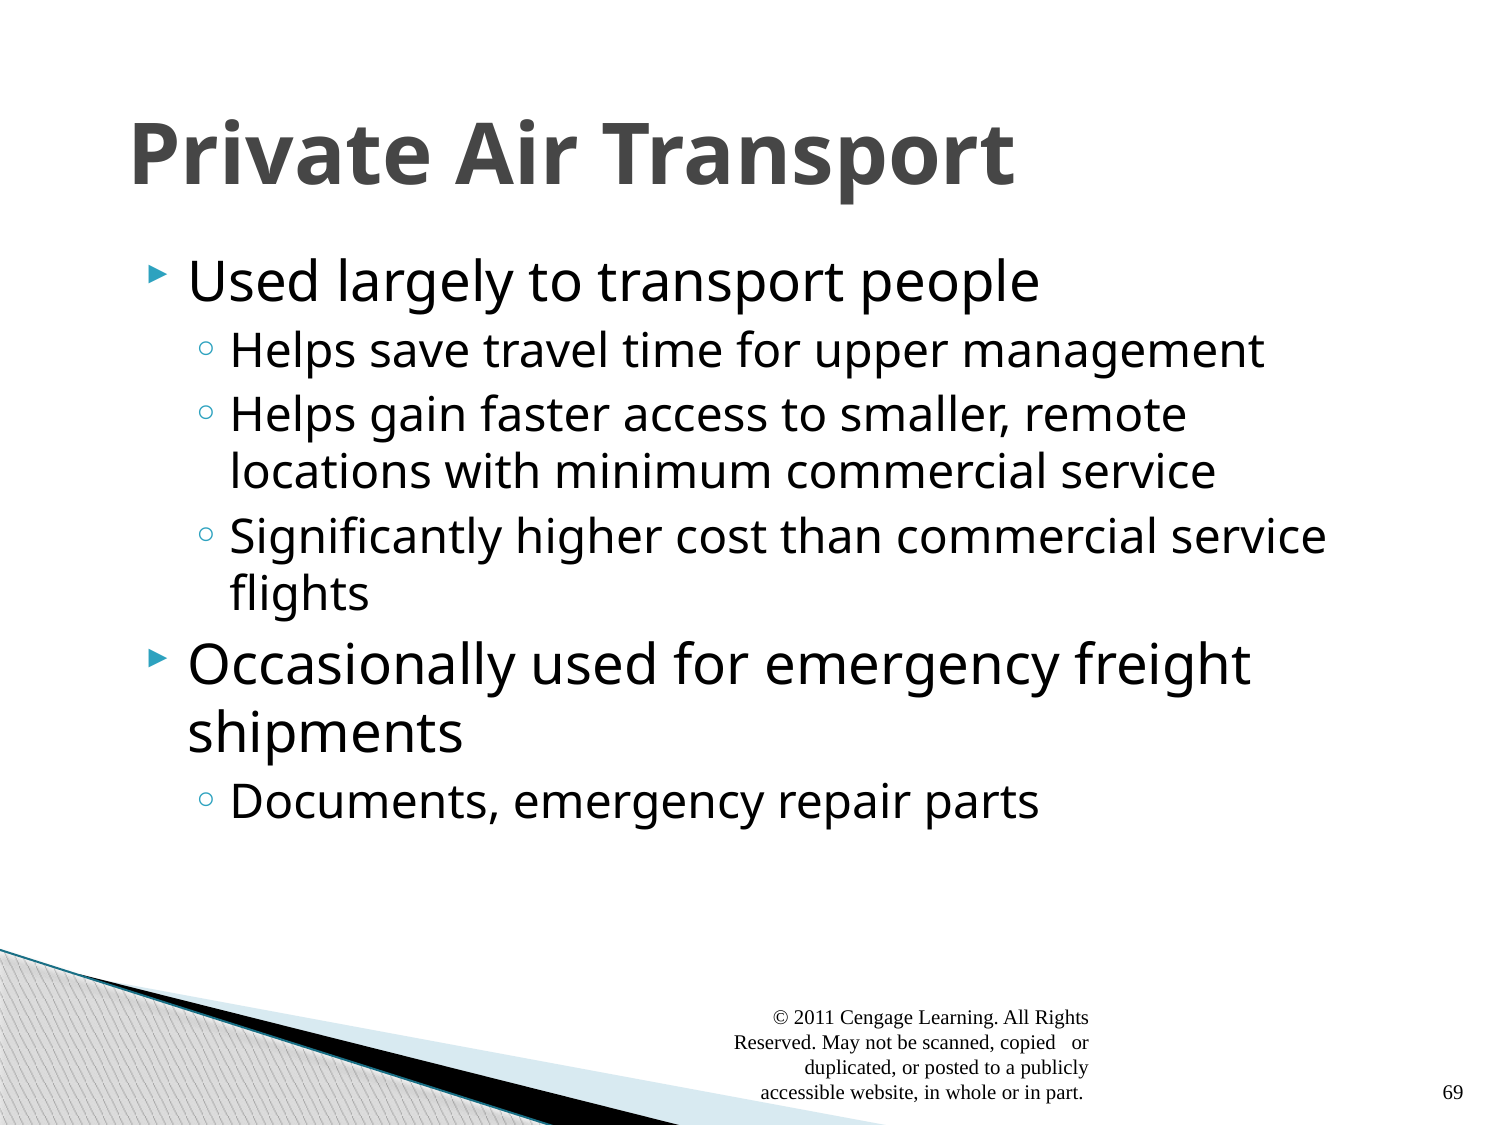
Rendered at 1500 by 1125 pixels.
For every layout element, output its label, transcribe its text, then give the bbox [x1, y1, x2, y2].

list Used largely to transport people Helps save travel time for upper management Helps gain faster access to smaller, remote locations with minimum commercial service Significantly higher cost than commercial service flights Occasionally used for emergency freight shipments Documents, emergency repair parts [112, 237, 1388, 1001]
footer © 2011 Cengage Learning. All Rights Reserved. May not be scanned, copied or duplicated, or posted to a publicly accessible website, in whole or in part. [718, 1051, 1105, 1112]
title Private Air Transport [112, 75, 1388, 225]
slide_number 69 [1418, 1051, 1479, 1112]
